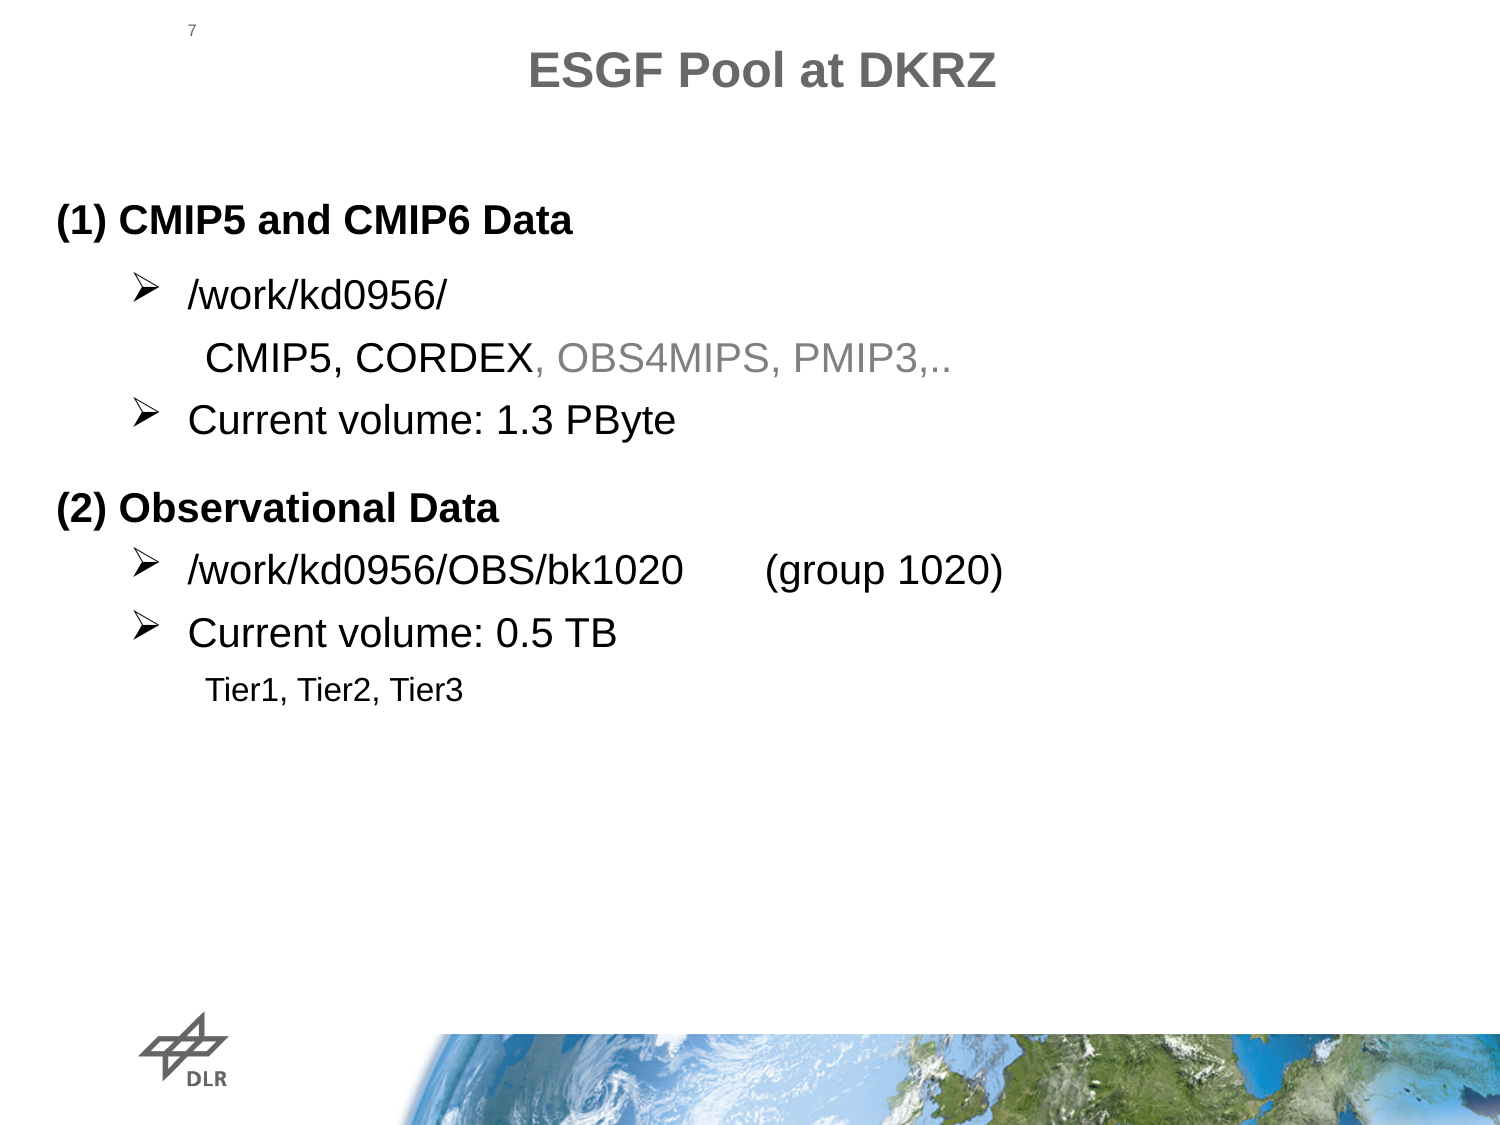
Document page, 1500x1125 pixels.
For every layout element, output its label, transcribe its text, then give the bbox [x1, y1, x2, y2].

slide_number 7 [187, 20, 390, 41]
picture [0, 1007, 1500, 1125]
text_box (1) CMIP5 and CMIP6 Data /work/kd0956/ CMIP5, CORDEX, OBS4MIPS, PMIP3,.. Current volume: 1.3 PByte (2) Observational Data /work/kd0956/OBS/bk1020 (group 1020) Current volume: 0.5 TB Tier1, Tier2, Tier3 [41, 185, 1459, 778]
title ESGF Pool at DKRZ [124, 37, 1401, 185]
